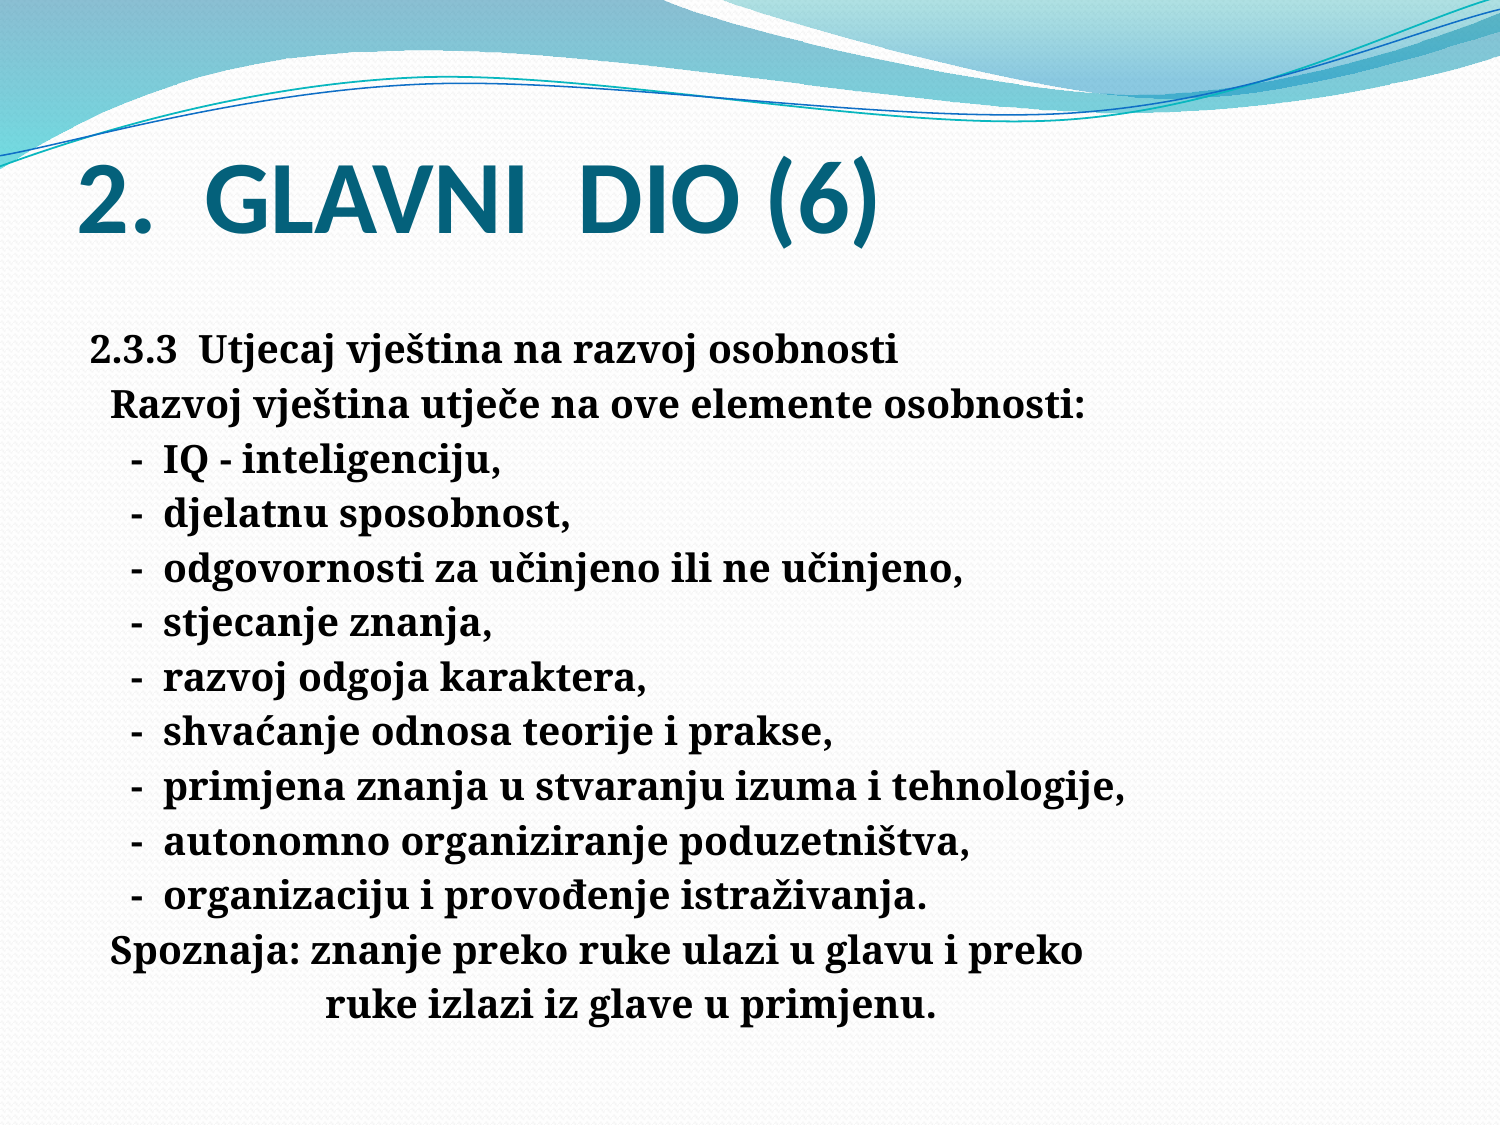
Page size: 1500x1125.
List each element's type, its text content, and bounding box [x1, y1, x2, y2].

title 2. GLAVNI DIO (6) [76, 66, 1427, 254]
list 2.3.3 Utjecaj vještina na razvoj osobnosti Razvoj vještina utječe na ove elemente osobnosti: - IQ - inteligenciju, - djelatnu sposobnost, - odgovornosti za učinjeno ili ne učinjeno, - stjecanje znanja, - razvoj odgoja karaktera, - shvaćanje odnosa teorije i prakse, - primjena znanja u stvaranju izuma i tehnologije, - autonomno organiziranje poduzetništva, - organizaciju i provođenje istraživanja. Spoznaja: znanje preko ruke ulazi u glavu i preko ruke izlazi iz glave u primjenu. [75, 317, 1425, 1038]
